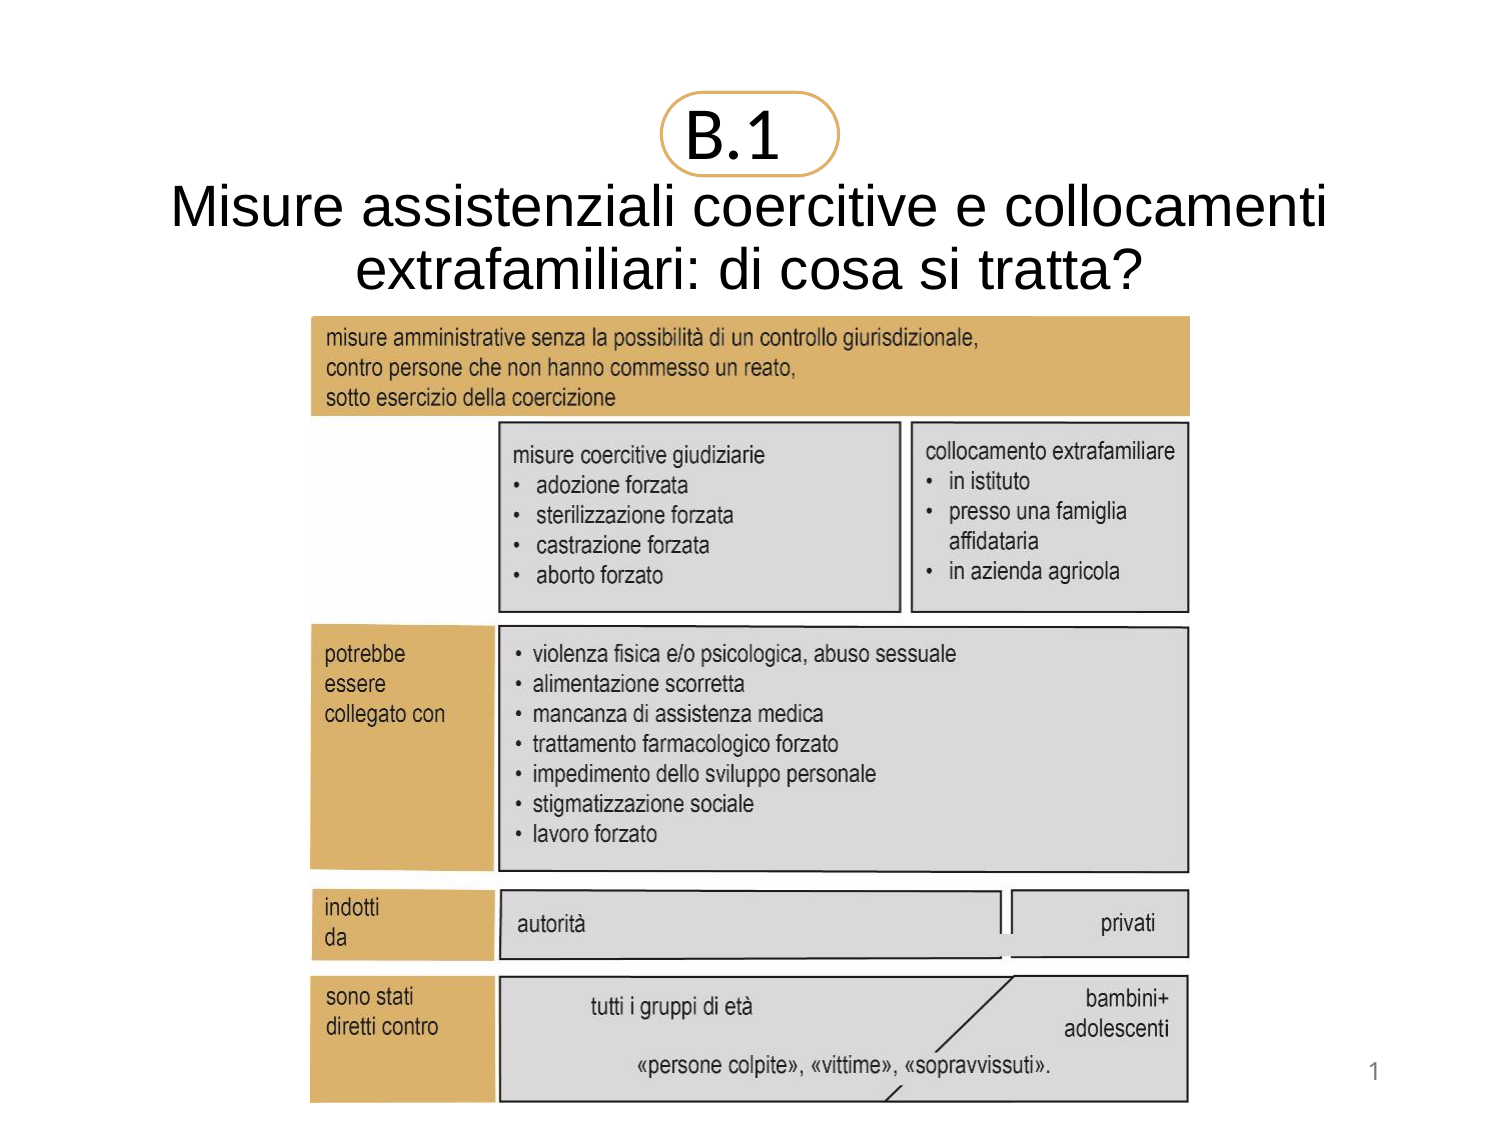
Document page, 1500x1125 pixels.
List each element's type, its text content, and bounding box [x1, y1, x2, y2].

title B.1 Misure assistenziali coercitive e collocamenti extrafamiliari: di cosa si tratta? [112, 42, 1388, 310]
picture [310, 315, 1190, 1104]
text_box [659, 90, 841, 178]
slide_number 1 [1190, 1042, 1397, 1103]
